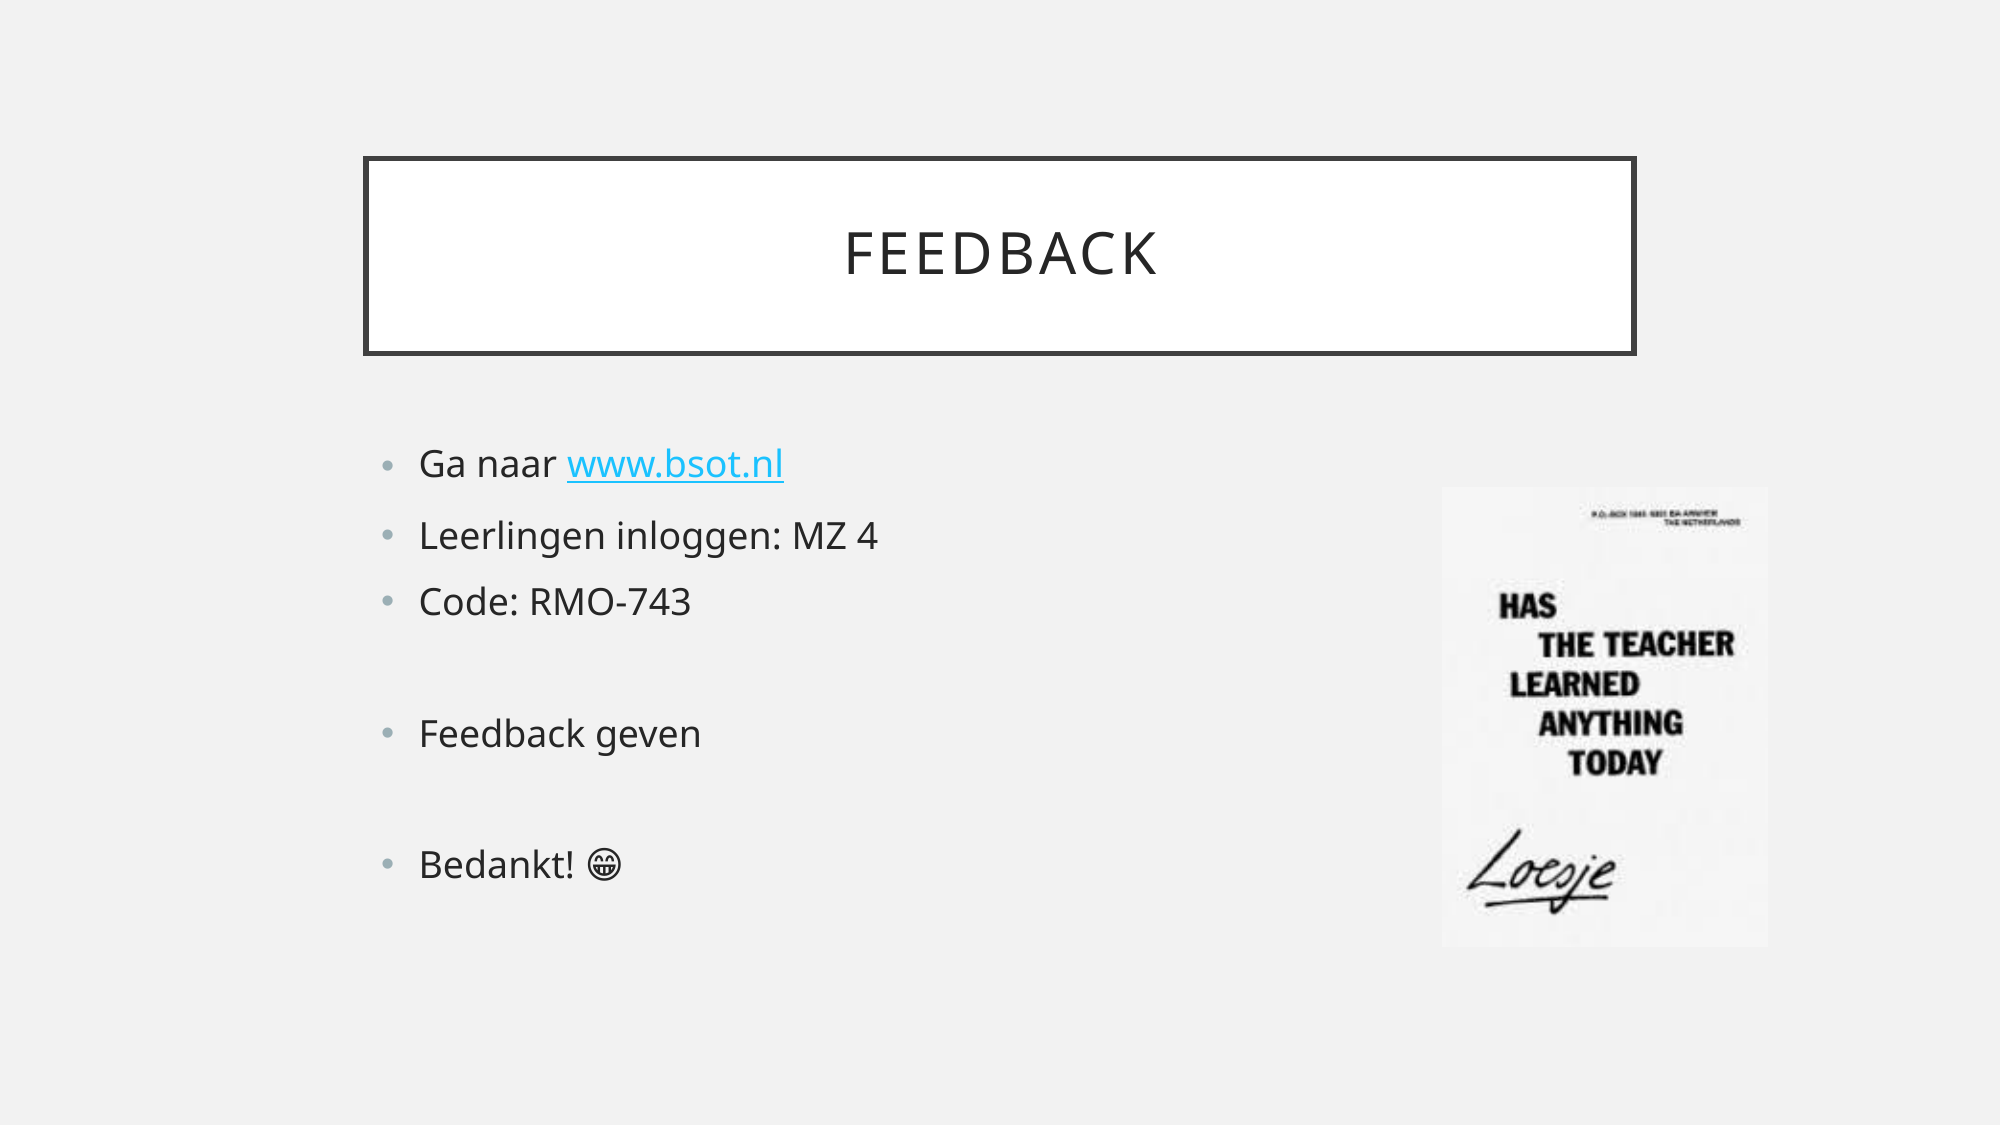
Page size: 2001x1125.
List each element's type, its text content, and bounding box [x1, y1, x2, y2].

title feedback [363, 156, 1637, 356]
list Ga naar www.bsot.nl Leerlingen inloggen: MZ 4 Code: RMO-743 Feedback geven Bedankt! 😁 [366, 432, 1634, 942]
picture [1442, 487, 1768, 947]
